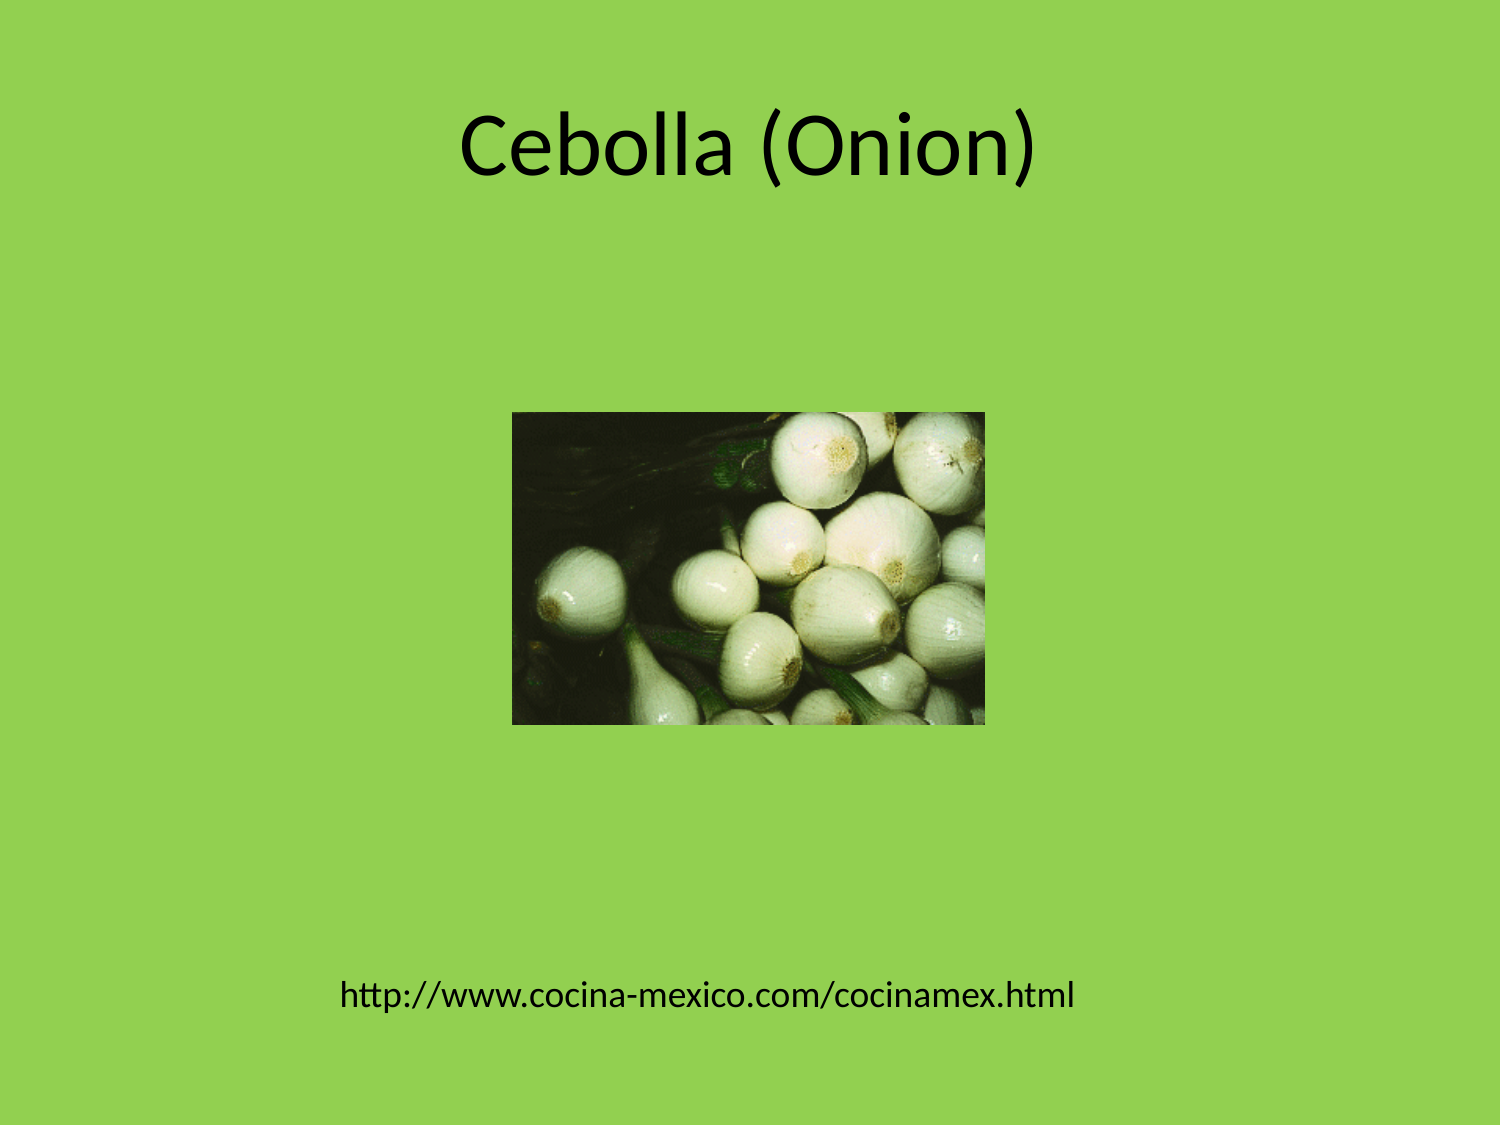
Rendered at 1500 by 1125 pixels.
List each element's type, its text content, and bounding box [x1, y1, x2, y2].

text_box http://www.cocina-mexico.com/cocinamex.html [324, 962, 1238, 1023]
title Cebolla (Onion) [75, 45, 1425, 233]
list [512, 412, 985, 726]
